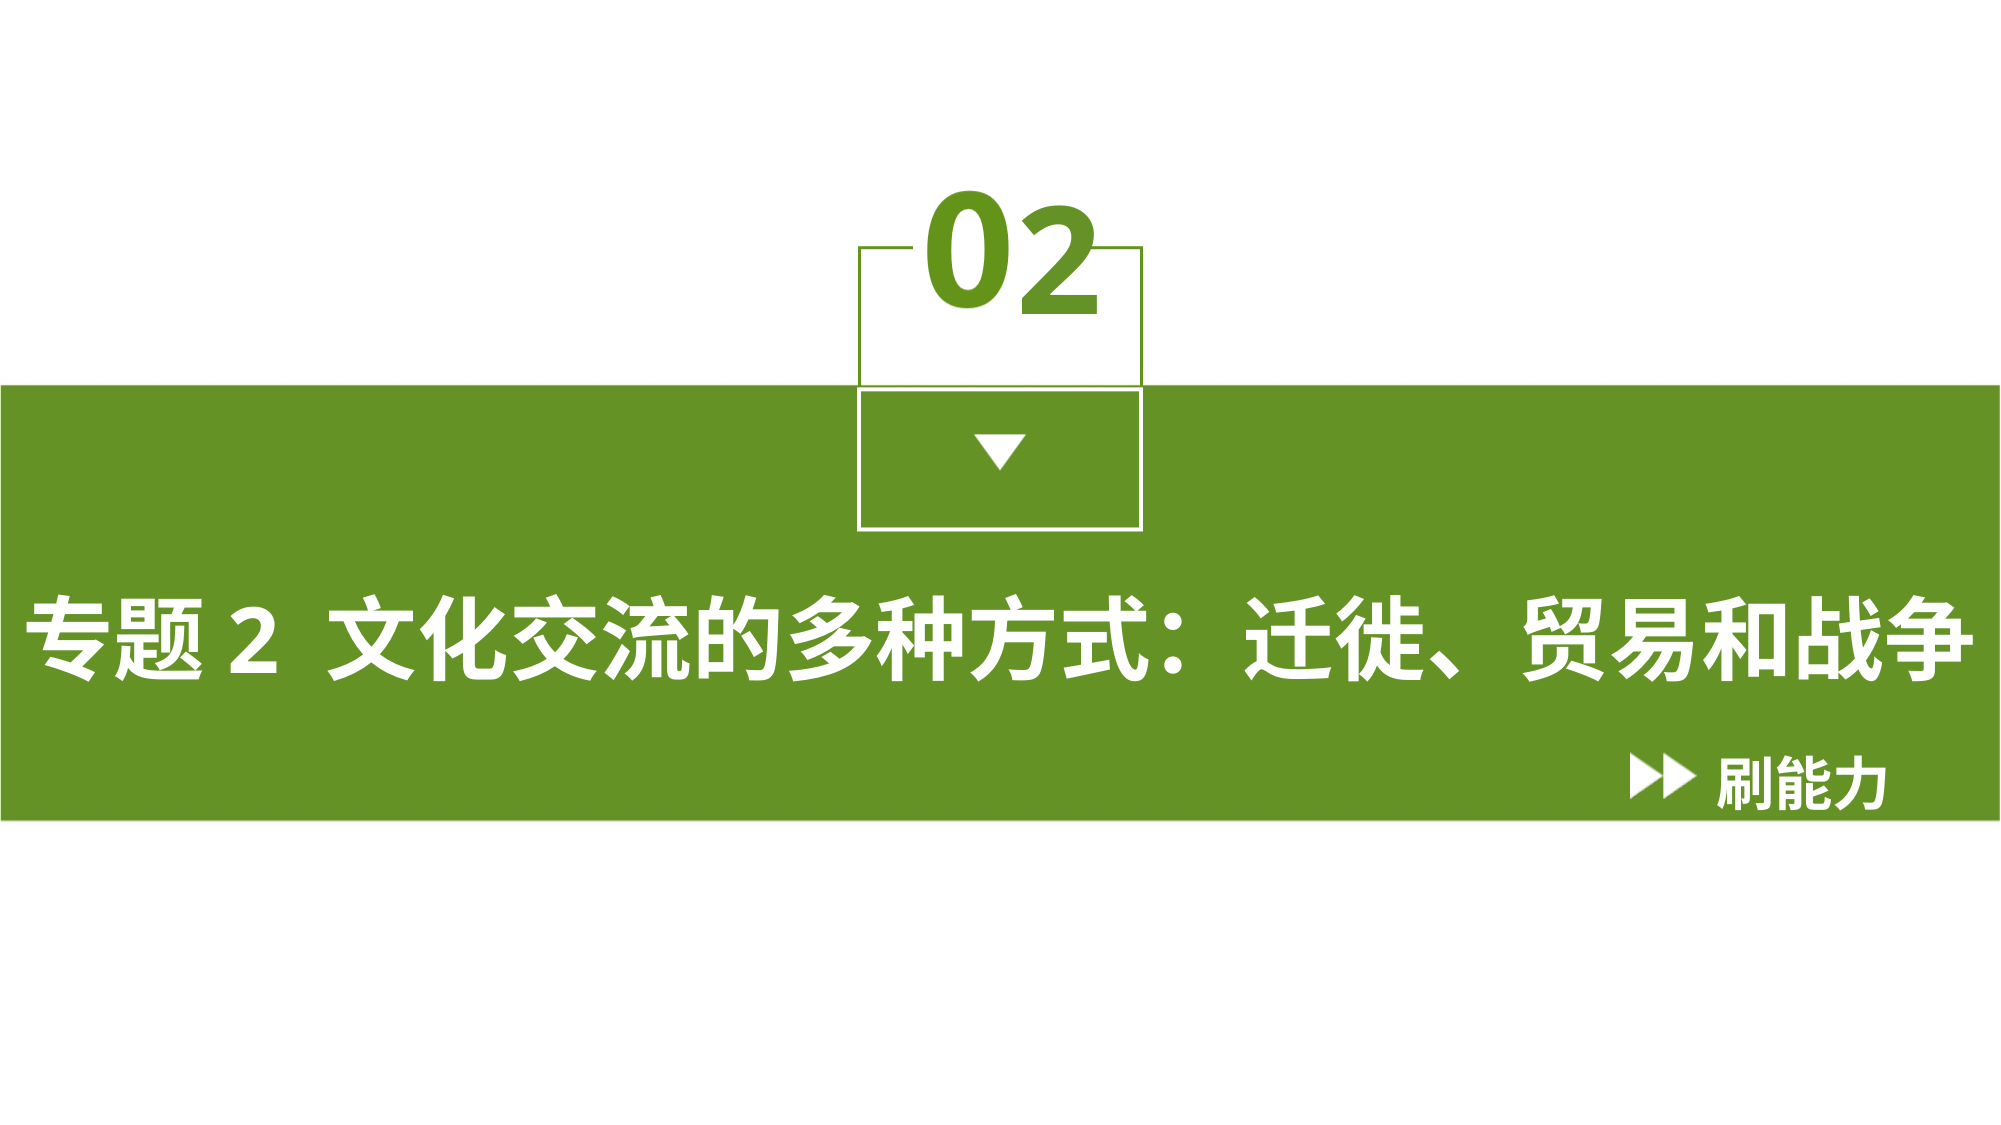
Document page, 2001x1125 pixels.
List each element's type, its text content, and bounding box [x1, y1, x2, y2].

text_box 专题2 文化交流的多种方式：迁徙、贸易和战争 [0, 572, 2000, 699]
text_box 2 [979, 156, 1139, 353]
picture [0, 0, 2000, 572]
picture [0, 699, 2000, 1125]
text_box 刷能力 [1715, 718, 1997, 812]
